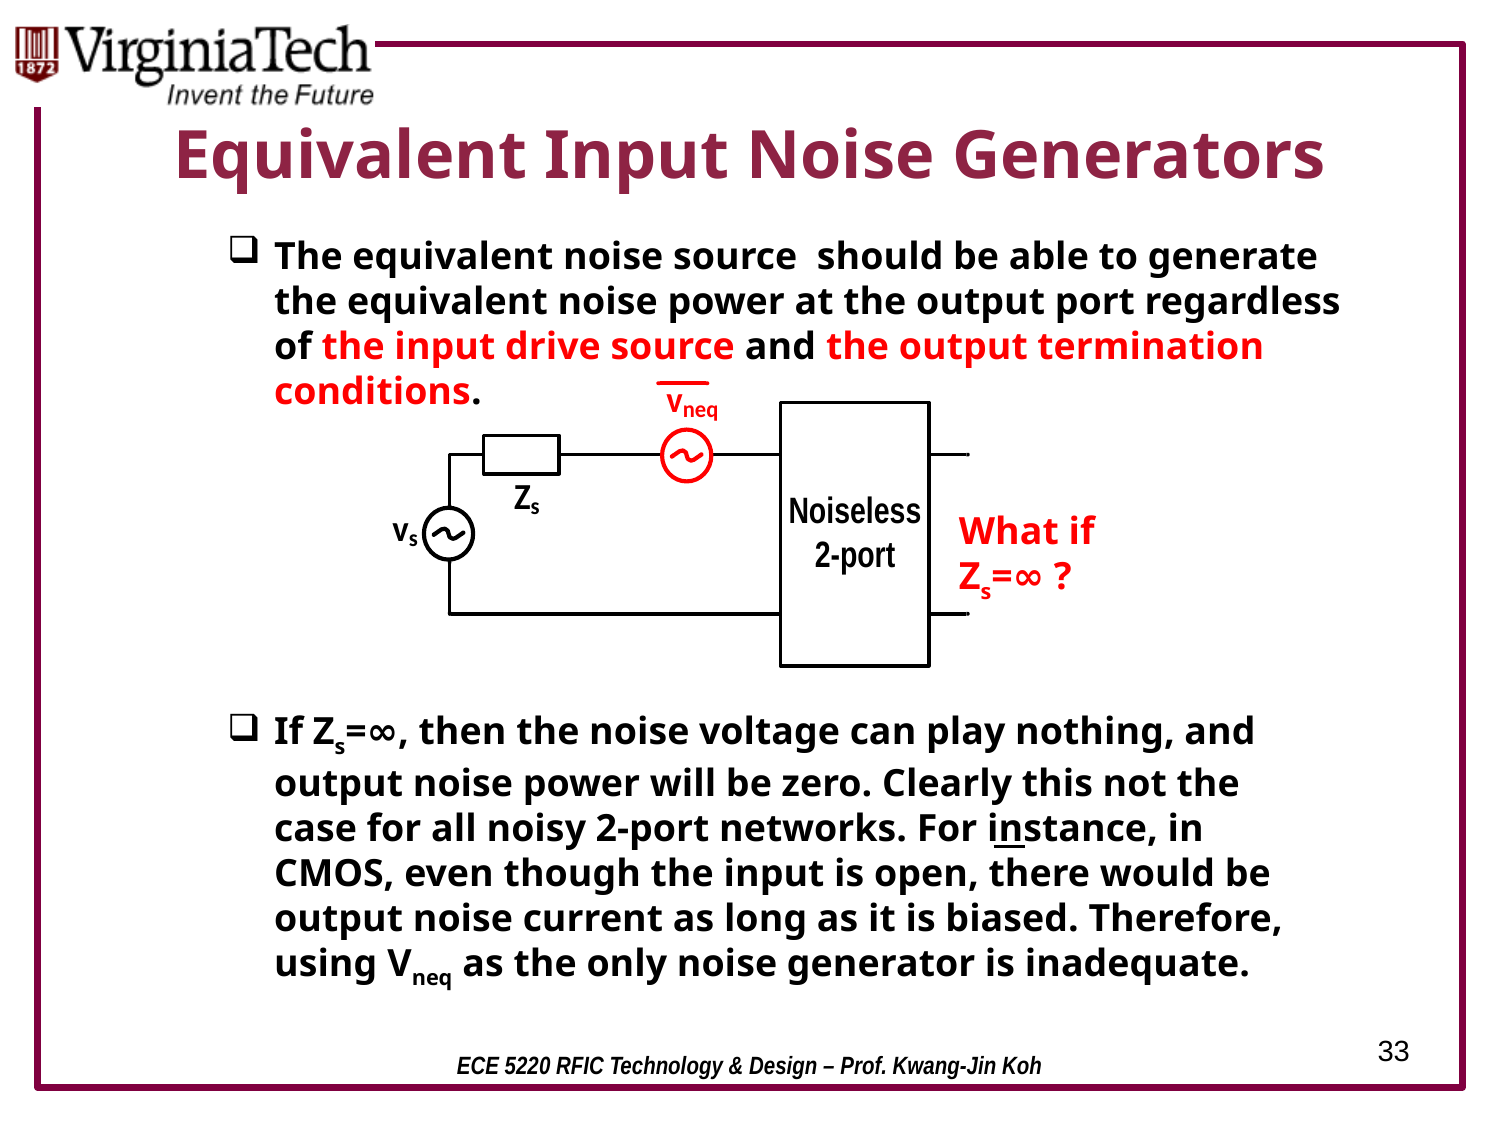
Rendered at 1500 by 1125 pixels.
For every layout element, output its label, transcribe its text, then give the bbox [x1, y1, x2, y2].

text_box What if Zs=∞ ? [980, 499, 1200, 611]
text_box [212, 699, 1301, 943]
slide_number 33 [1074, 1024, 1425, 1103]
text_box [366, 374, 976, 674]
picture [15, 24, 375, 107]
text_box The equivalent noise source should be able to generate the equivalent noise power at the output port regardless of the input drive source and the output termination conditions. [212, 224, 1363, 420]
title Equivalent Input Noise Generators [75, 104, 1425, 213]
